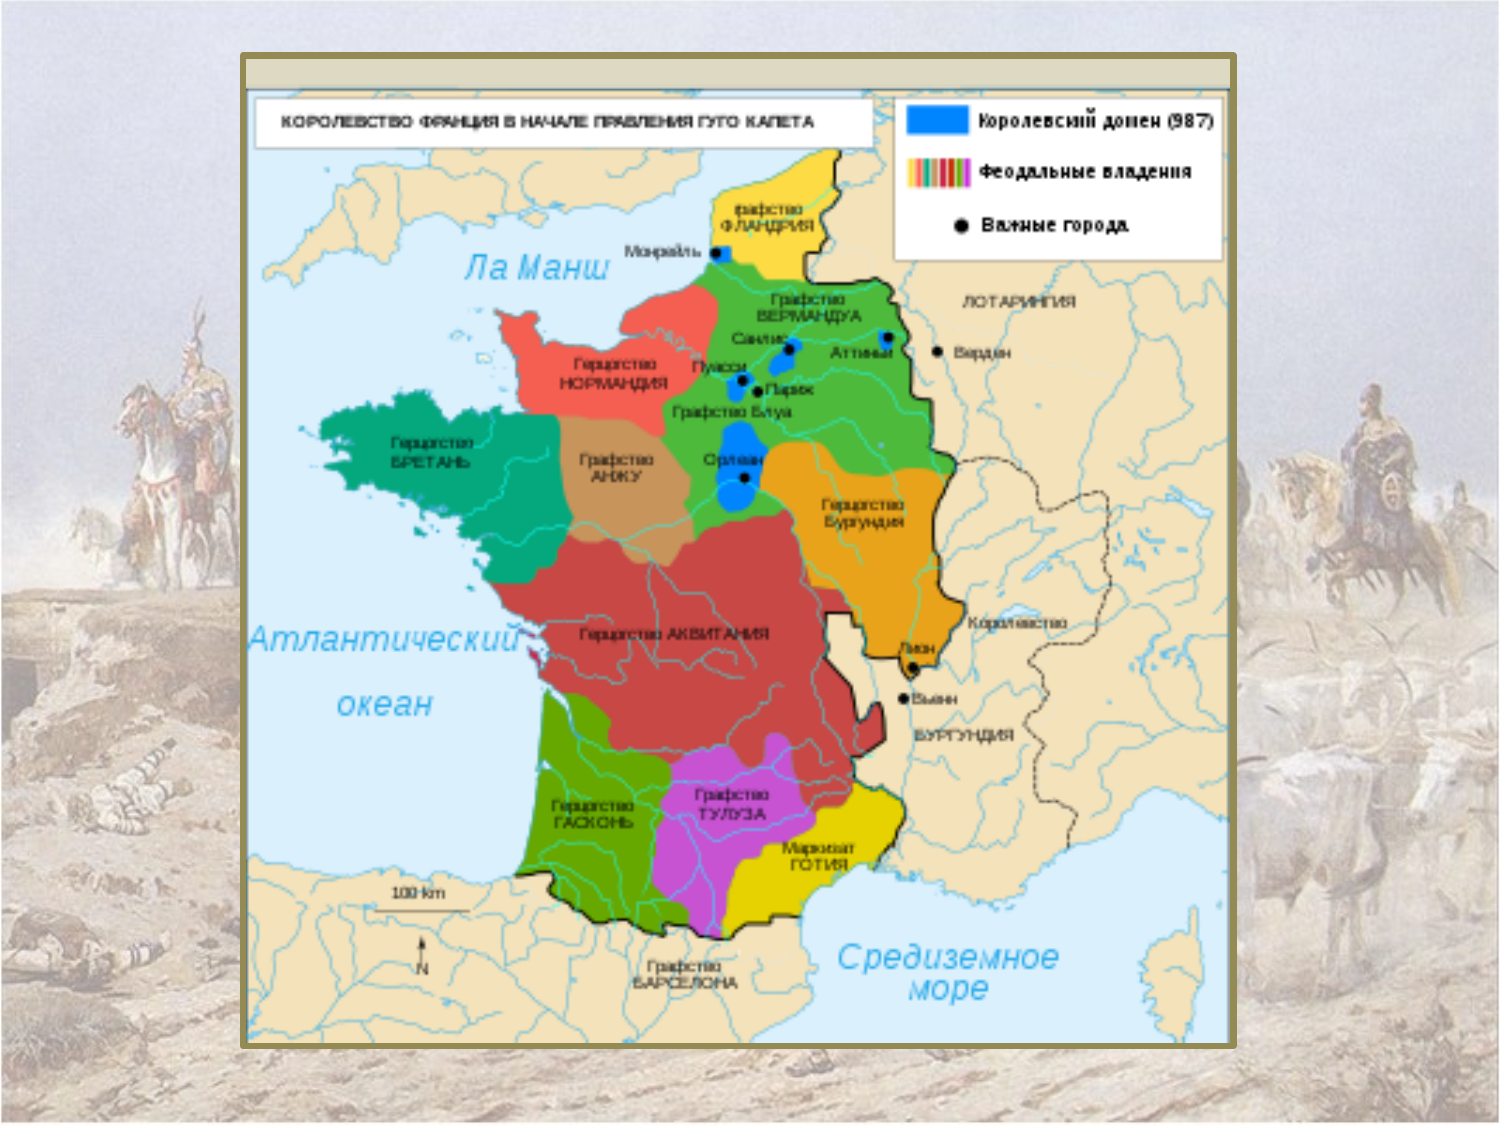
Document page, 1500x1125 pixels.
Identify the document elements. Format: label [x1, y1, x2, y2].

picture [245, 58, 1231, 1044]
